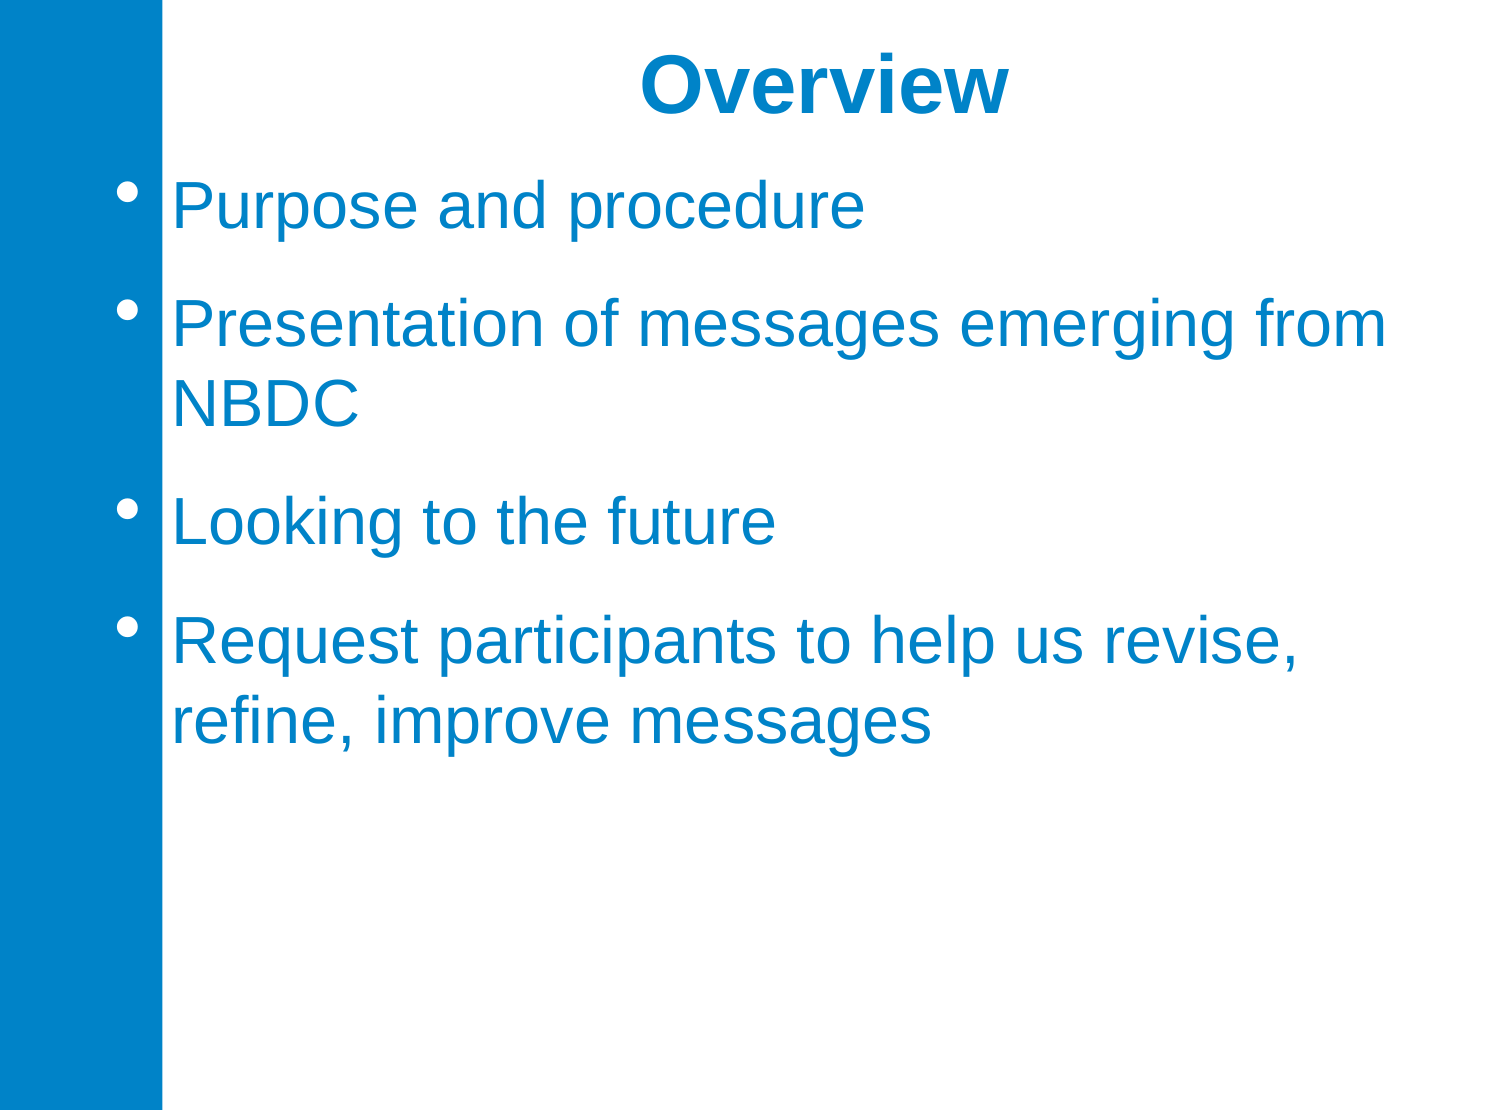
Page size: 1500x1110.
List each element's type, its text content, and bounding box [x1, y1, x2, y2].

title Overview [150, 0, 1500, 161]
list Purpose and procedure Presentation of messages emerging from NBDC Looking to the future Request participants to help us revise, refine, improve messages [99, 154, 1475, 1061]
